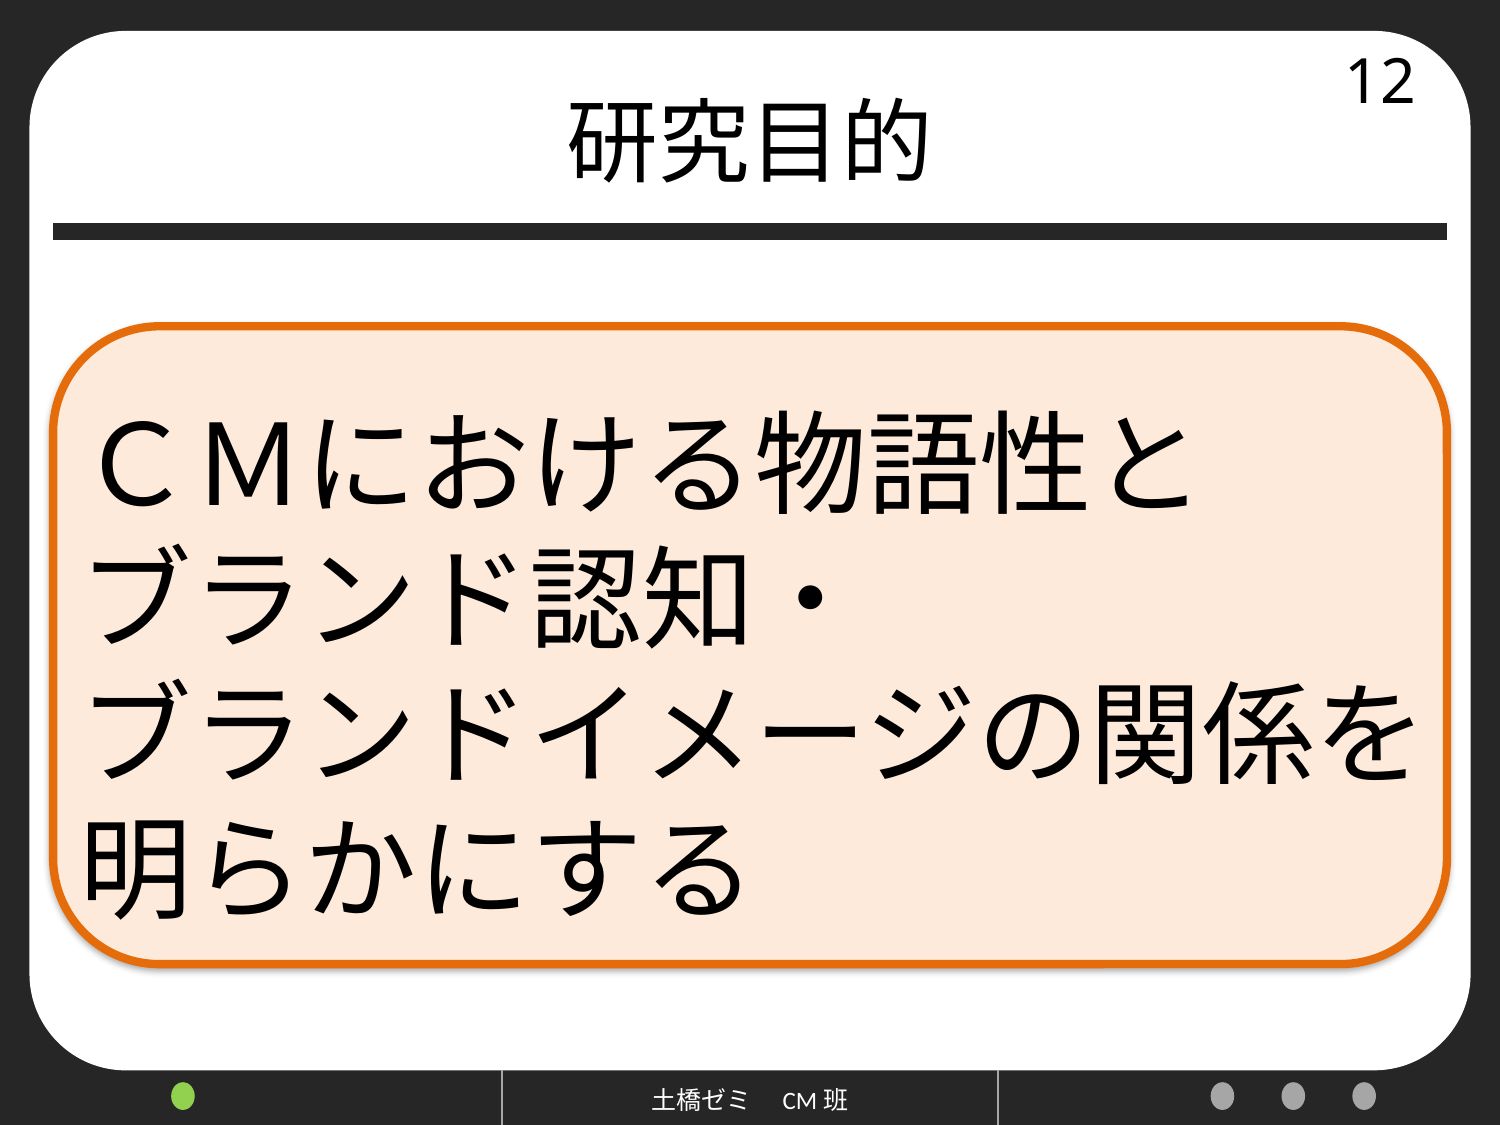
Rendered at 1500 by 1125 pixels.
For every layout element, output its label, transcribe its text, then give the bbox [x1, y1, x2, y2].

footer 土橋ゼミ CM班 [512, 1069, 988, 1125]
slide_number 12 [1080, 53, 1431, 114]
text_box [52, 326, 1471, 965]
title 研究目的 [75, 45, 1425, 233]
